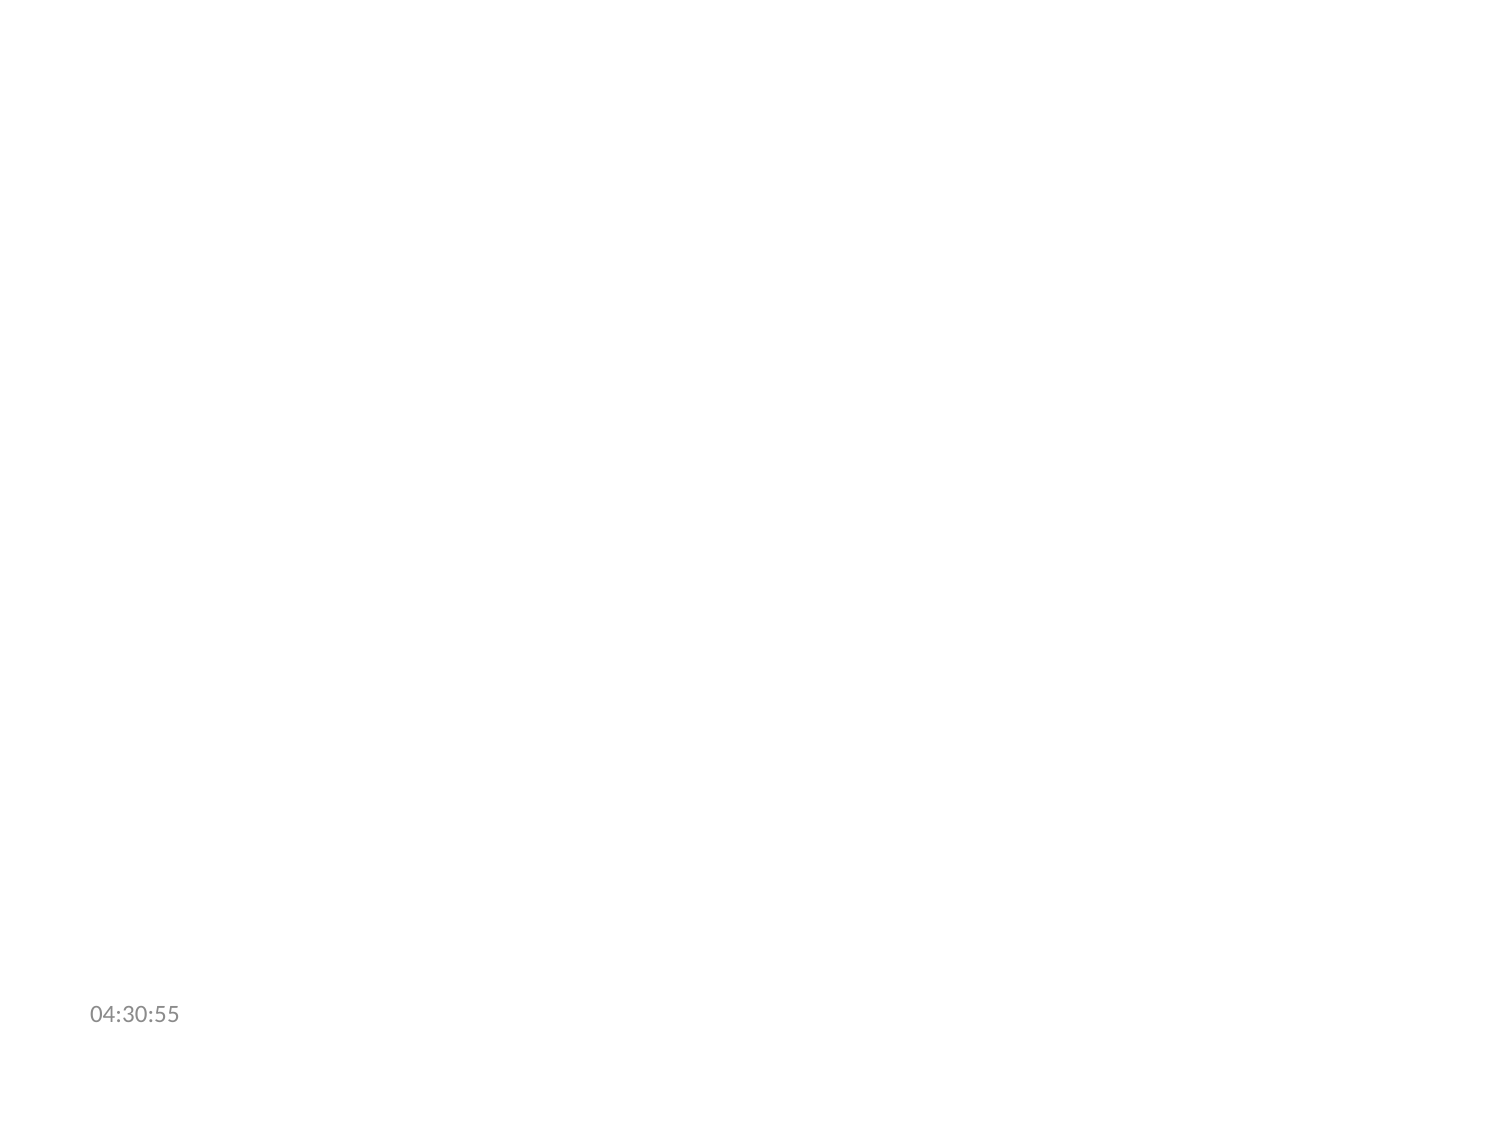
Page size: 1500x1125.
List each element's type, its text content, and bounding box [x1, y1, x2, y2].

text_box 15:35:09 [75, 982, 425, 1043]
